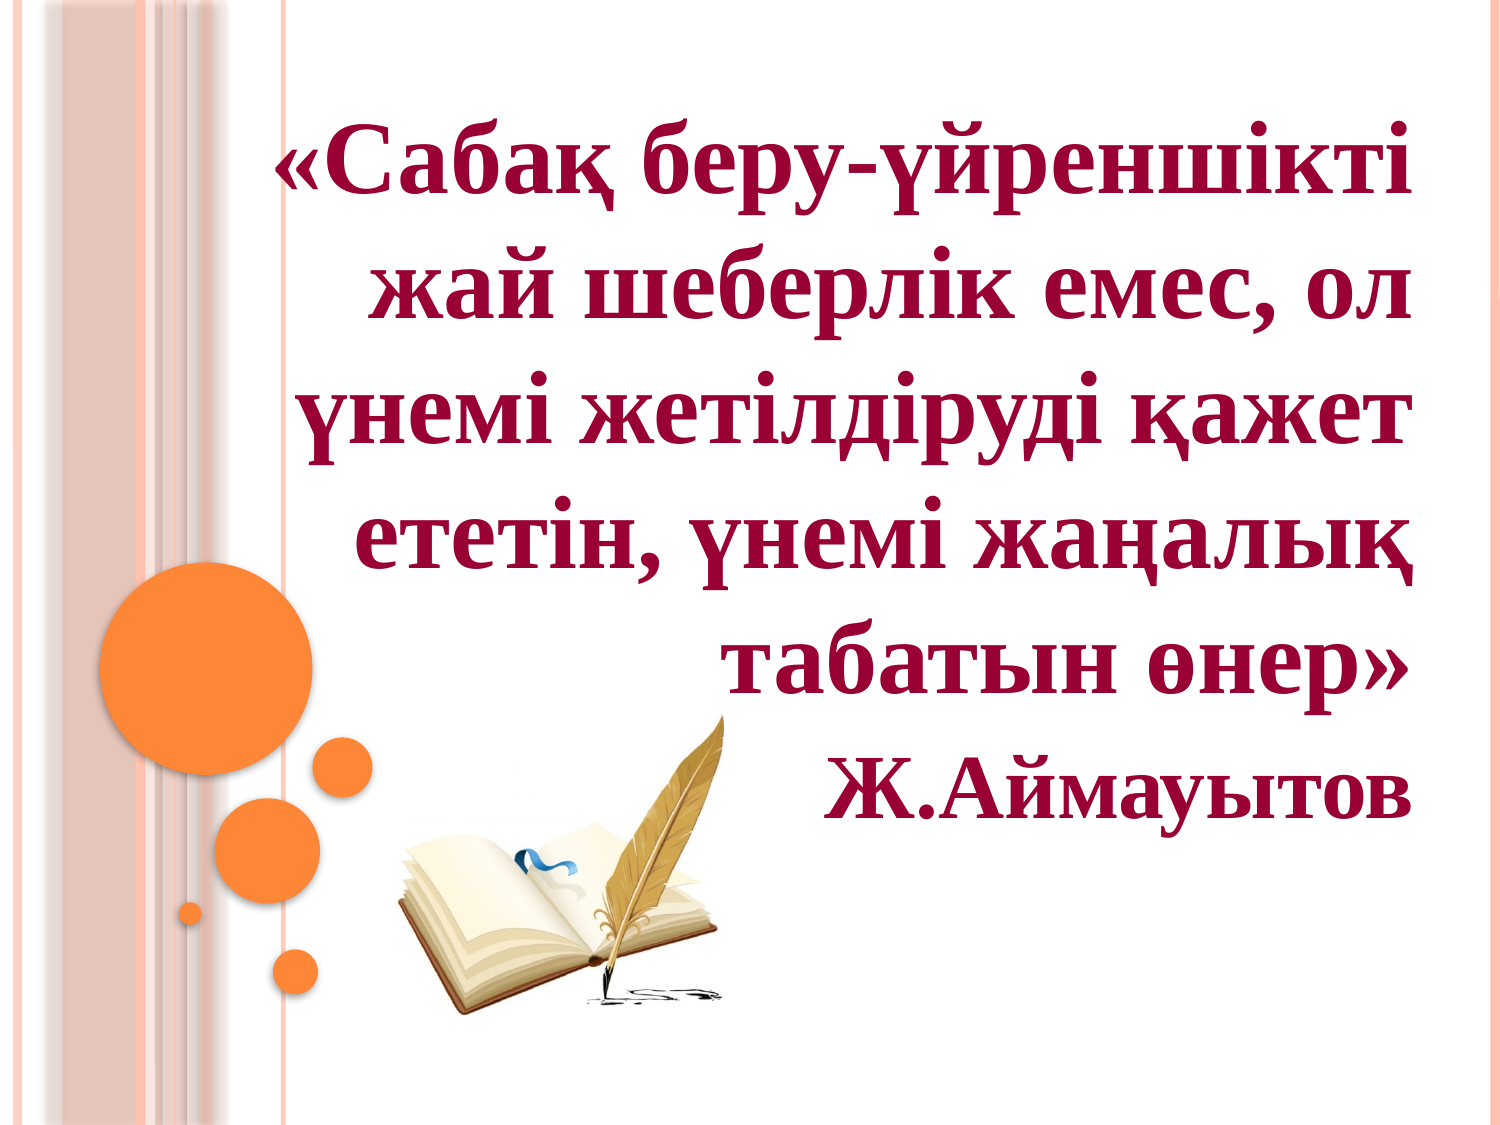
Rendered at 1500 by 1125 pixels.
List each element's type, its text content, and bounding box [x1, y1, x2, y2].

picture [397, 714, 724, 1016]
subtitle «Сабақ беру-үйреншікті жай шеберлік емес, ол үнемі жетілдіруді қажет ететін, үнемі жаңалық табатын өнер» Ж.Аймауытов [175, 82, 1430, 868]
